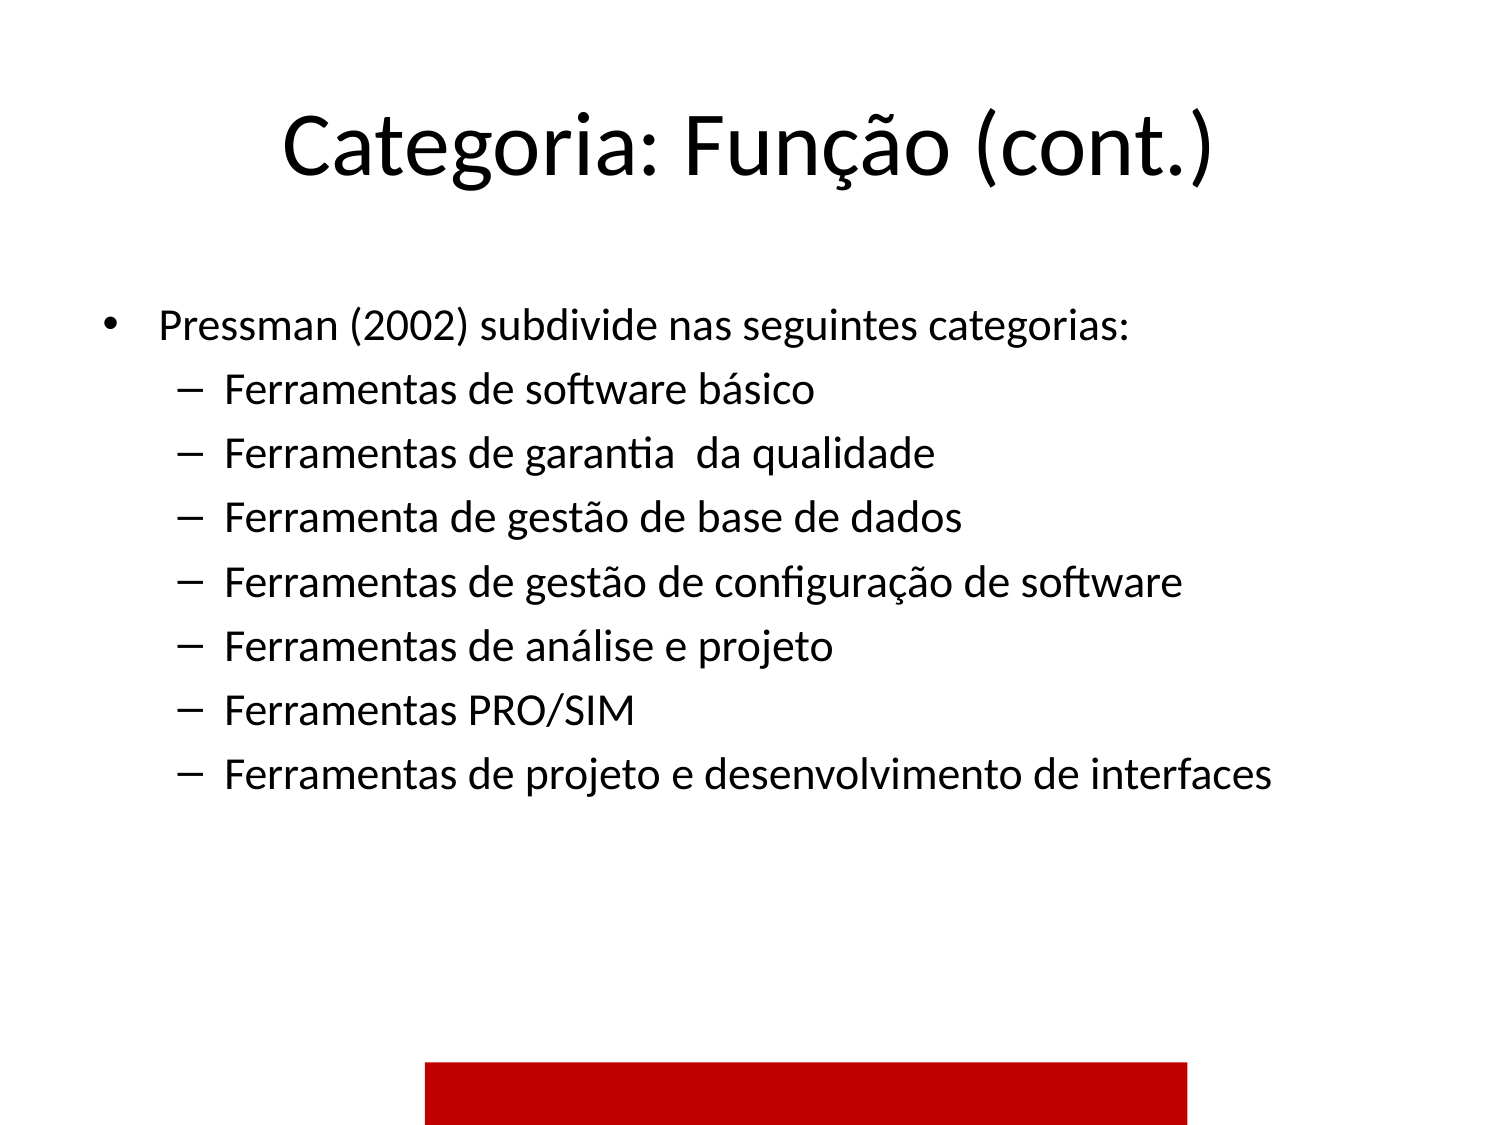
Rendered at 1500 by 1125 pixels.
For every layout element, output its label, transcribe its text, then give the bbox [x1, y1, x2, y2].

title Categoria: Função (cont.) [75, 45, 1425, 233]
list Pressman (2002) subdivide nas seguintes categorias: Ferramentas de software básico Ferramentas de garantia da qualidade Ferramenta de gestão de base de dados Ferramentas de gestão de configuração de software Ferramentas de análise e projeto Ferramentas PRO/SIM Ferramentas de projeto e desenvolvimento de interfaces [87, 287, 1438, 1075]
text_box [423, 1060, 1190, 1125]
